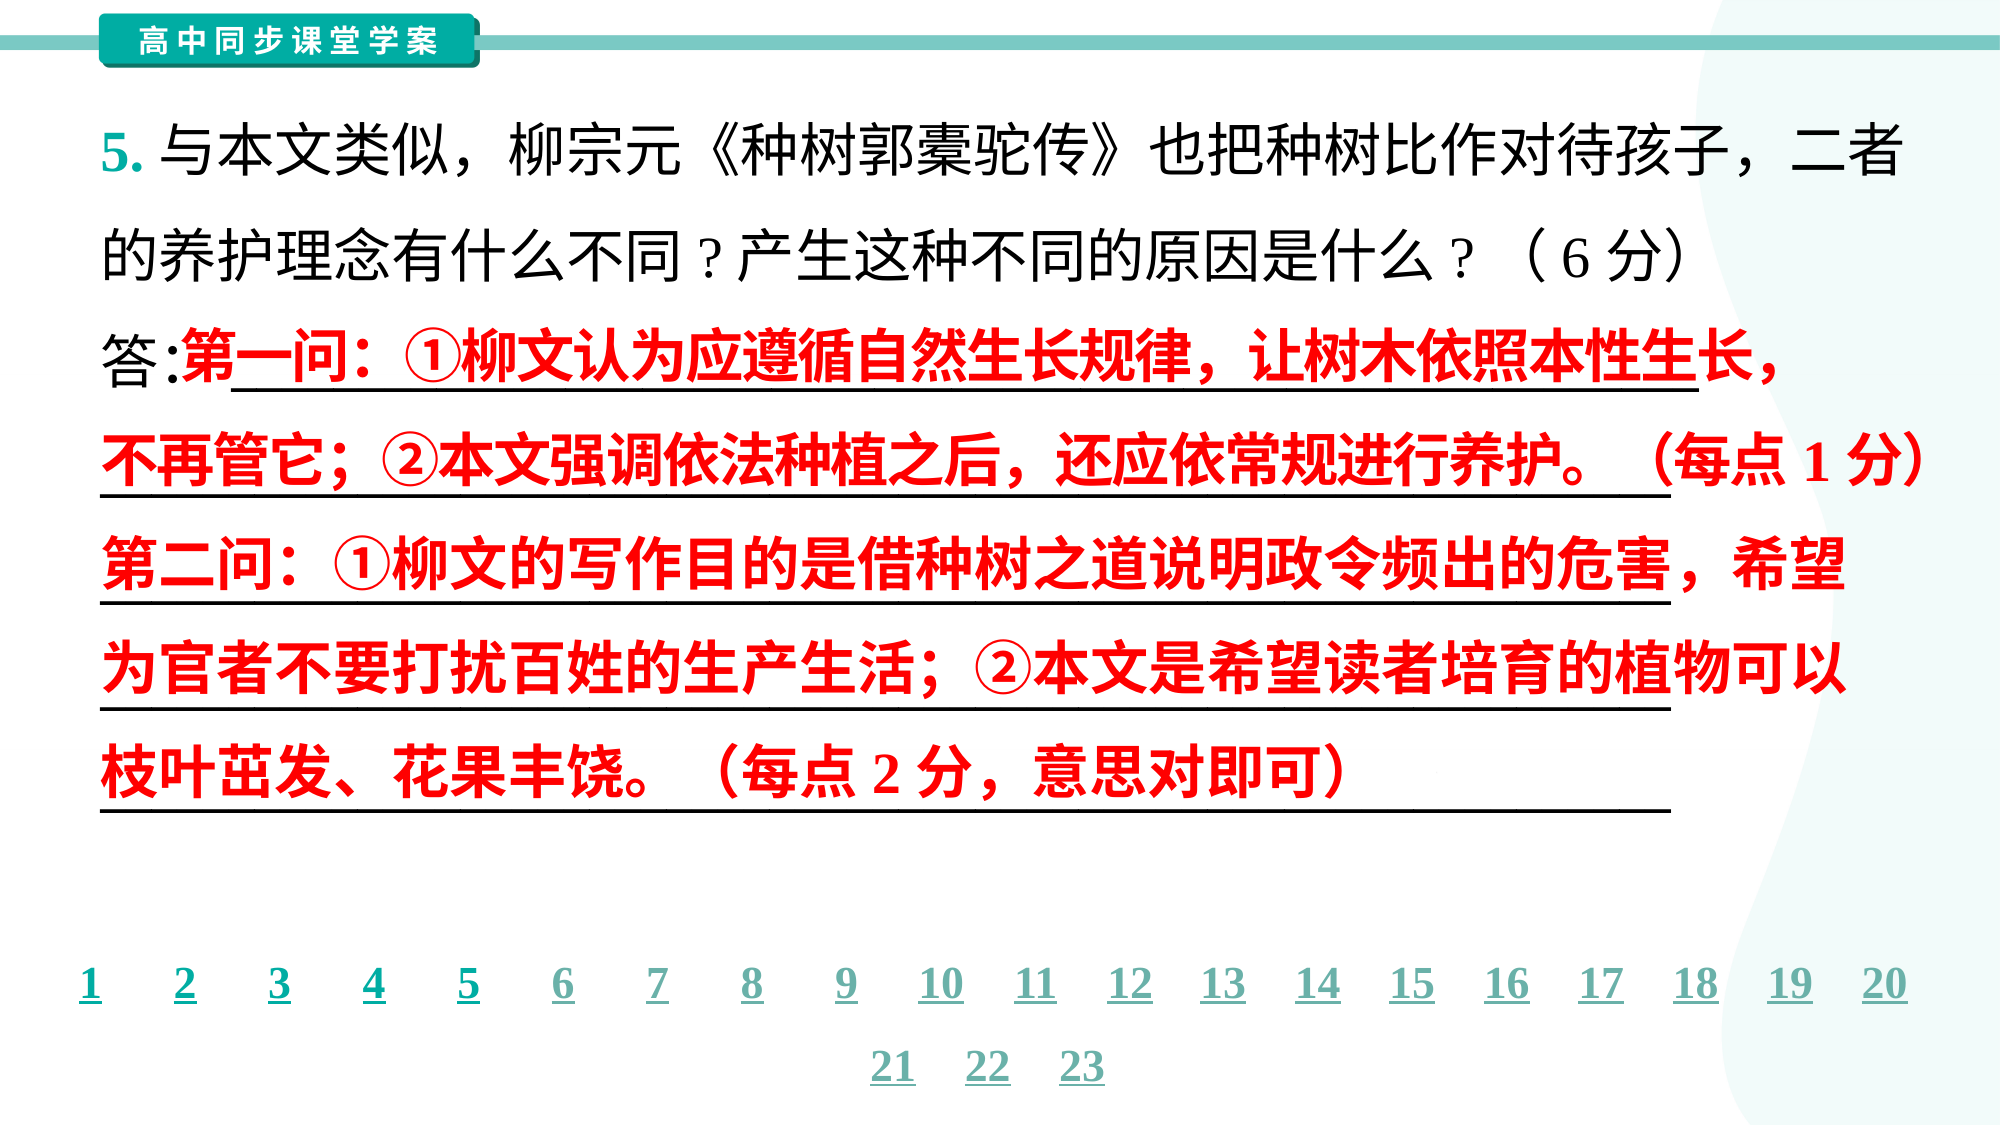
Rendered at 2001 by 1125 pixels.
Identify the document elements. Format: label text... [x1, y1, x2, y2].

text_box 第一问：①柳文认为应遵循自然生长规律，让树木依照本性生长， 不再管它；②本文强调依法种植之后，还应依常规进行养护。（每点1分） 第二问：①柳文的写作目的是借种树之道说明政令频出的危害，希望 为官者不要打扰百姓的生产生活；②本文是希望读者培育的植物可以 枝叶茁发、花果丰饶。（每点2分，意思对即可） [100, 284, 1899, 794]
text_box 5.与本文类似，柳宗元《种树郭橐驼传》也把种树比作对待孩子，二者 的养护理念有什么不同?产生这种不同的原因是什么?（6分） 答：_________________________________________________________ _____________________________________________________________ _____________________________________________________________ _____________________________________________________________ _____________________________________________________________ [100, 76, 1899, 284]
picture [0, 0, 2000, 1125]
text_box 5.与本文类似，柳宗元《种树郭橐驼传》也把种树比作对待孩子，二者 的养护理念有什么不同?产生这种不同的原因是什么?（6分） 答：_________________________________________________________ _____________________________________________________________ _____________________________________________________________ _____________________________________________________________ _____________________________________________________________ [100, 794, 1899, 801]
